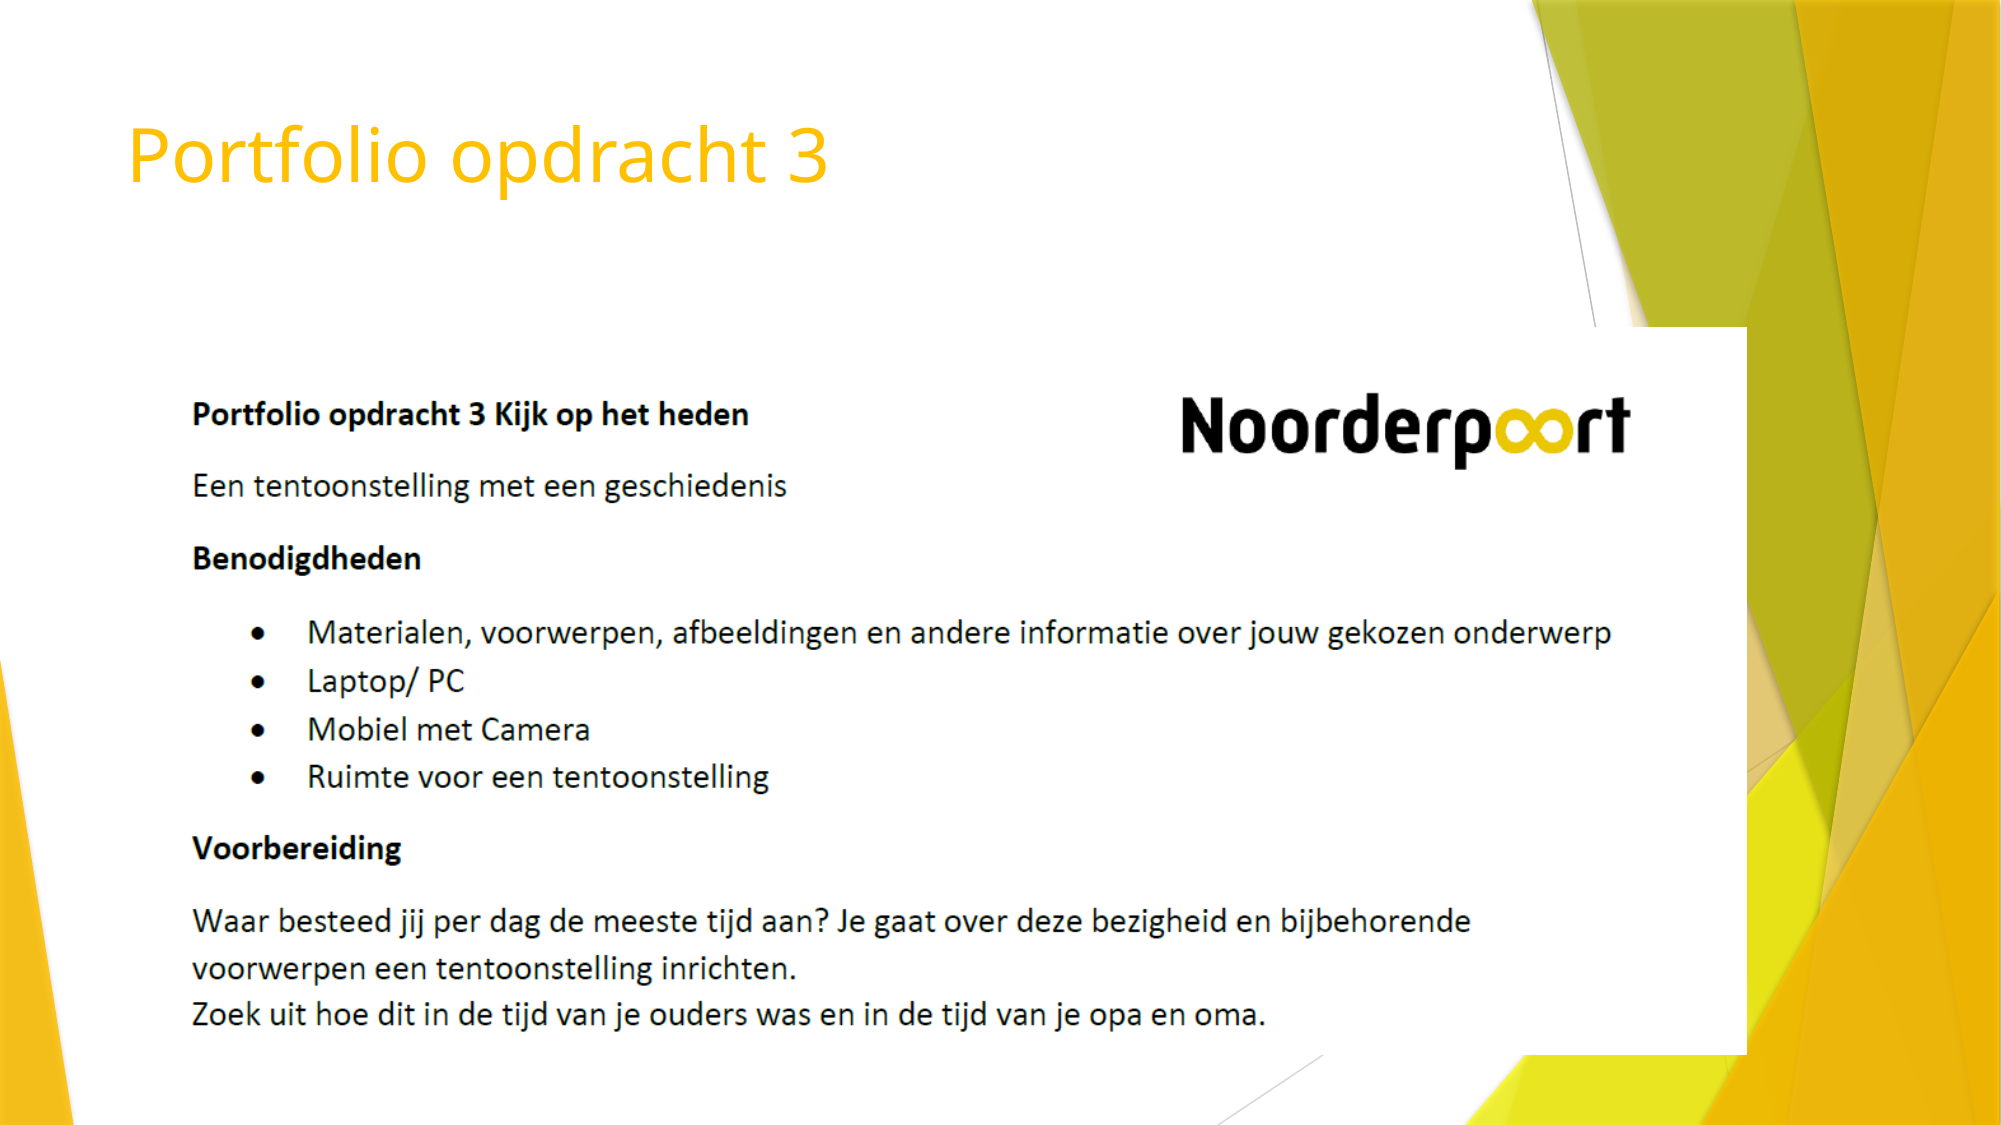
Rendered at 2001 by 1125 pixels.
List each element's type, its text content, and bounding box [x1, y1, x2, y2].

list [110, 326, 1748, 1055]
title Portfolio opdracht 3 [111, 99, 1522, 317]
